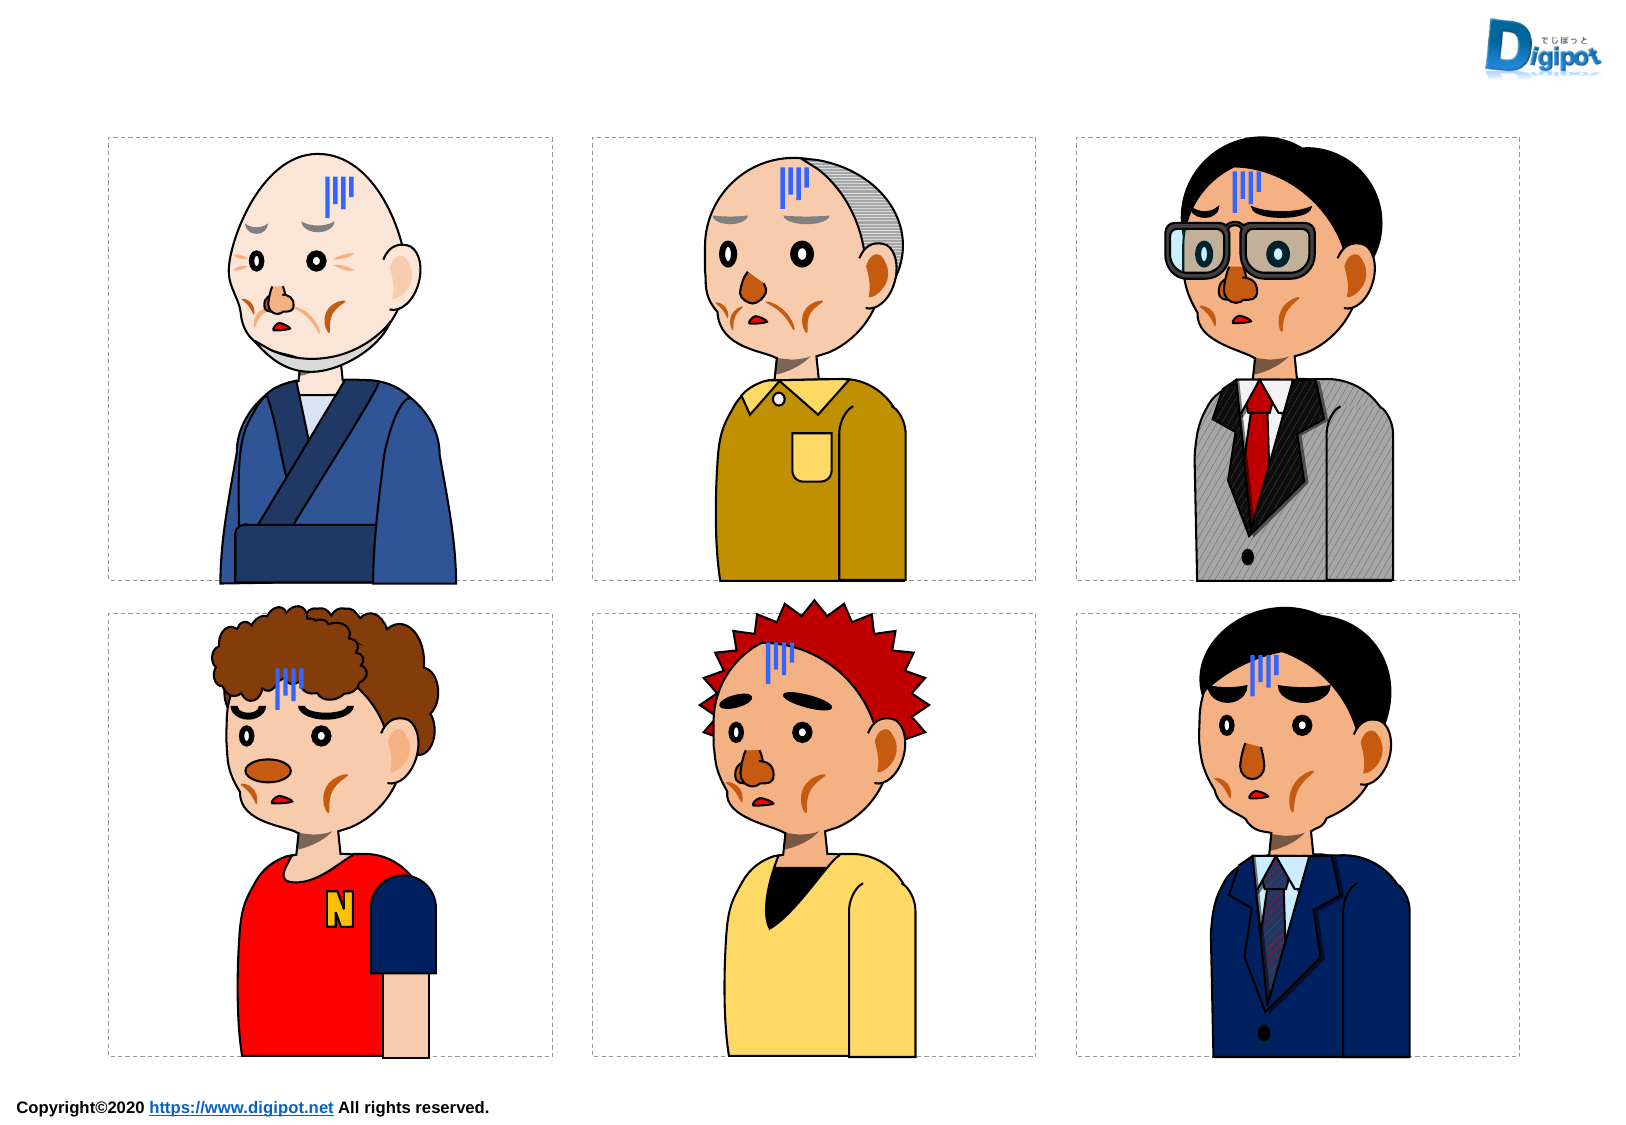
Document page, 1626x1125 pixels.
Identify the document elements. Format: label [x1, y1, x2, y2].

text_box [212, 606, 439, 1059]
text_box [699, 588, 930, 1057]
text_box [1191, 588, 1410, 1057]
picture [1485, 18, 1602, 82]
text_box [1163, 117, 1393, 581]
text_box [220, 153, 457, 584]
text_box [704, 157, 906, 581]
